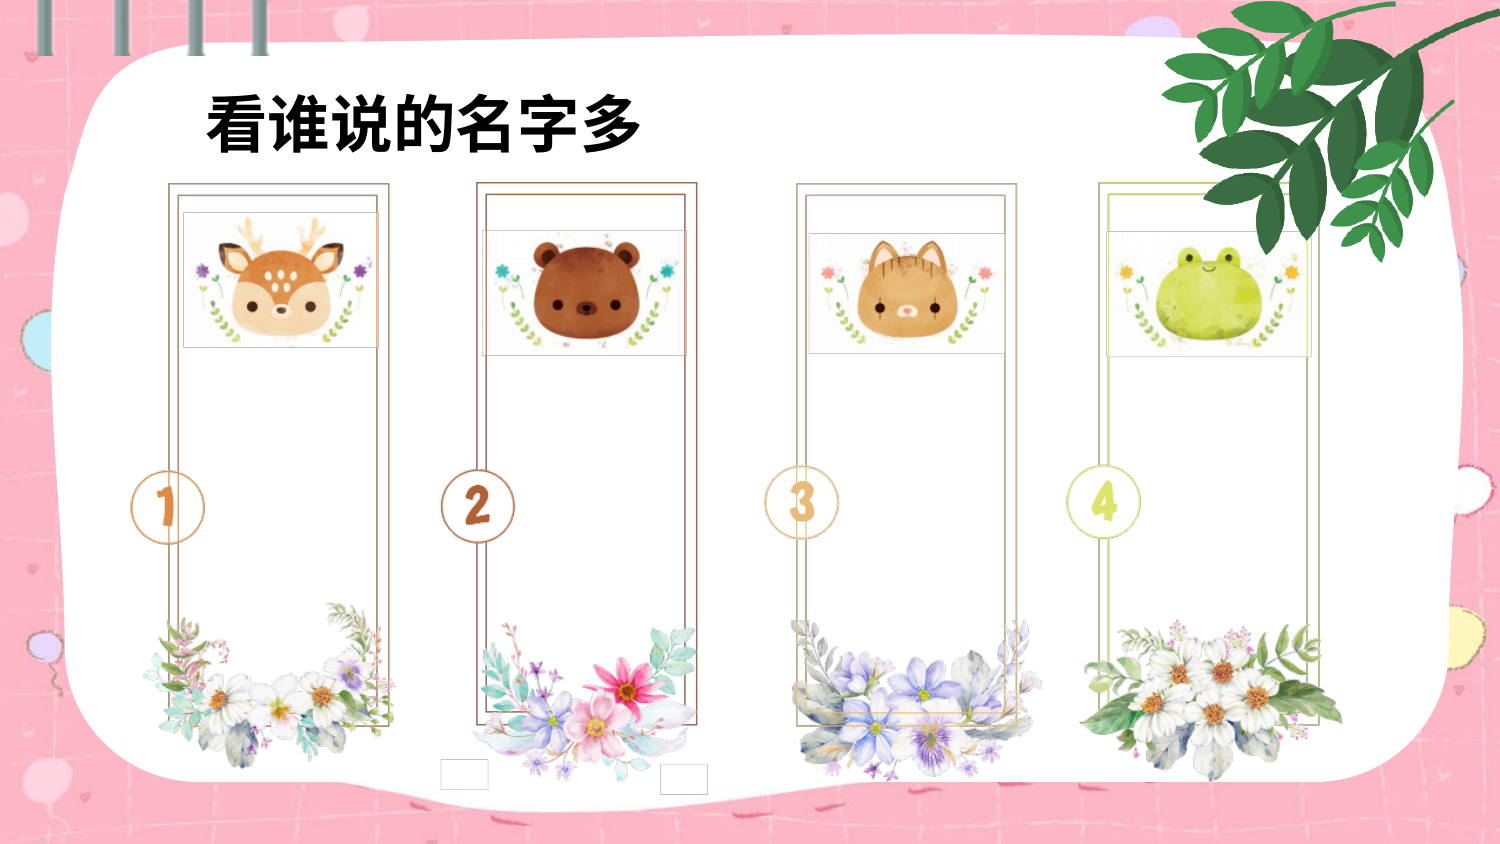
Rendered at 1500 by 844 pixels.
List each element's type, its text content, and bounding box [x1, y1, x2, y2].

text_box 看谁说的名字多 [194, 79, 662, 166]
picture [0, 0, 1500, 844]
